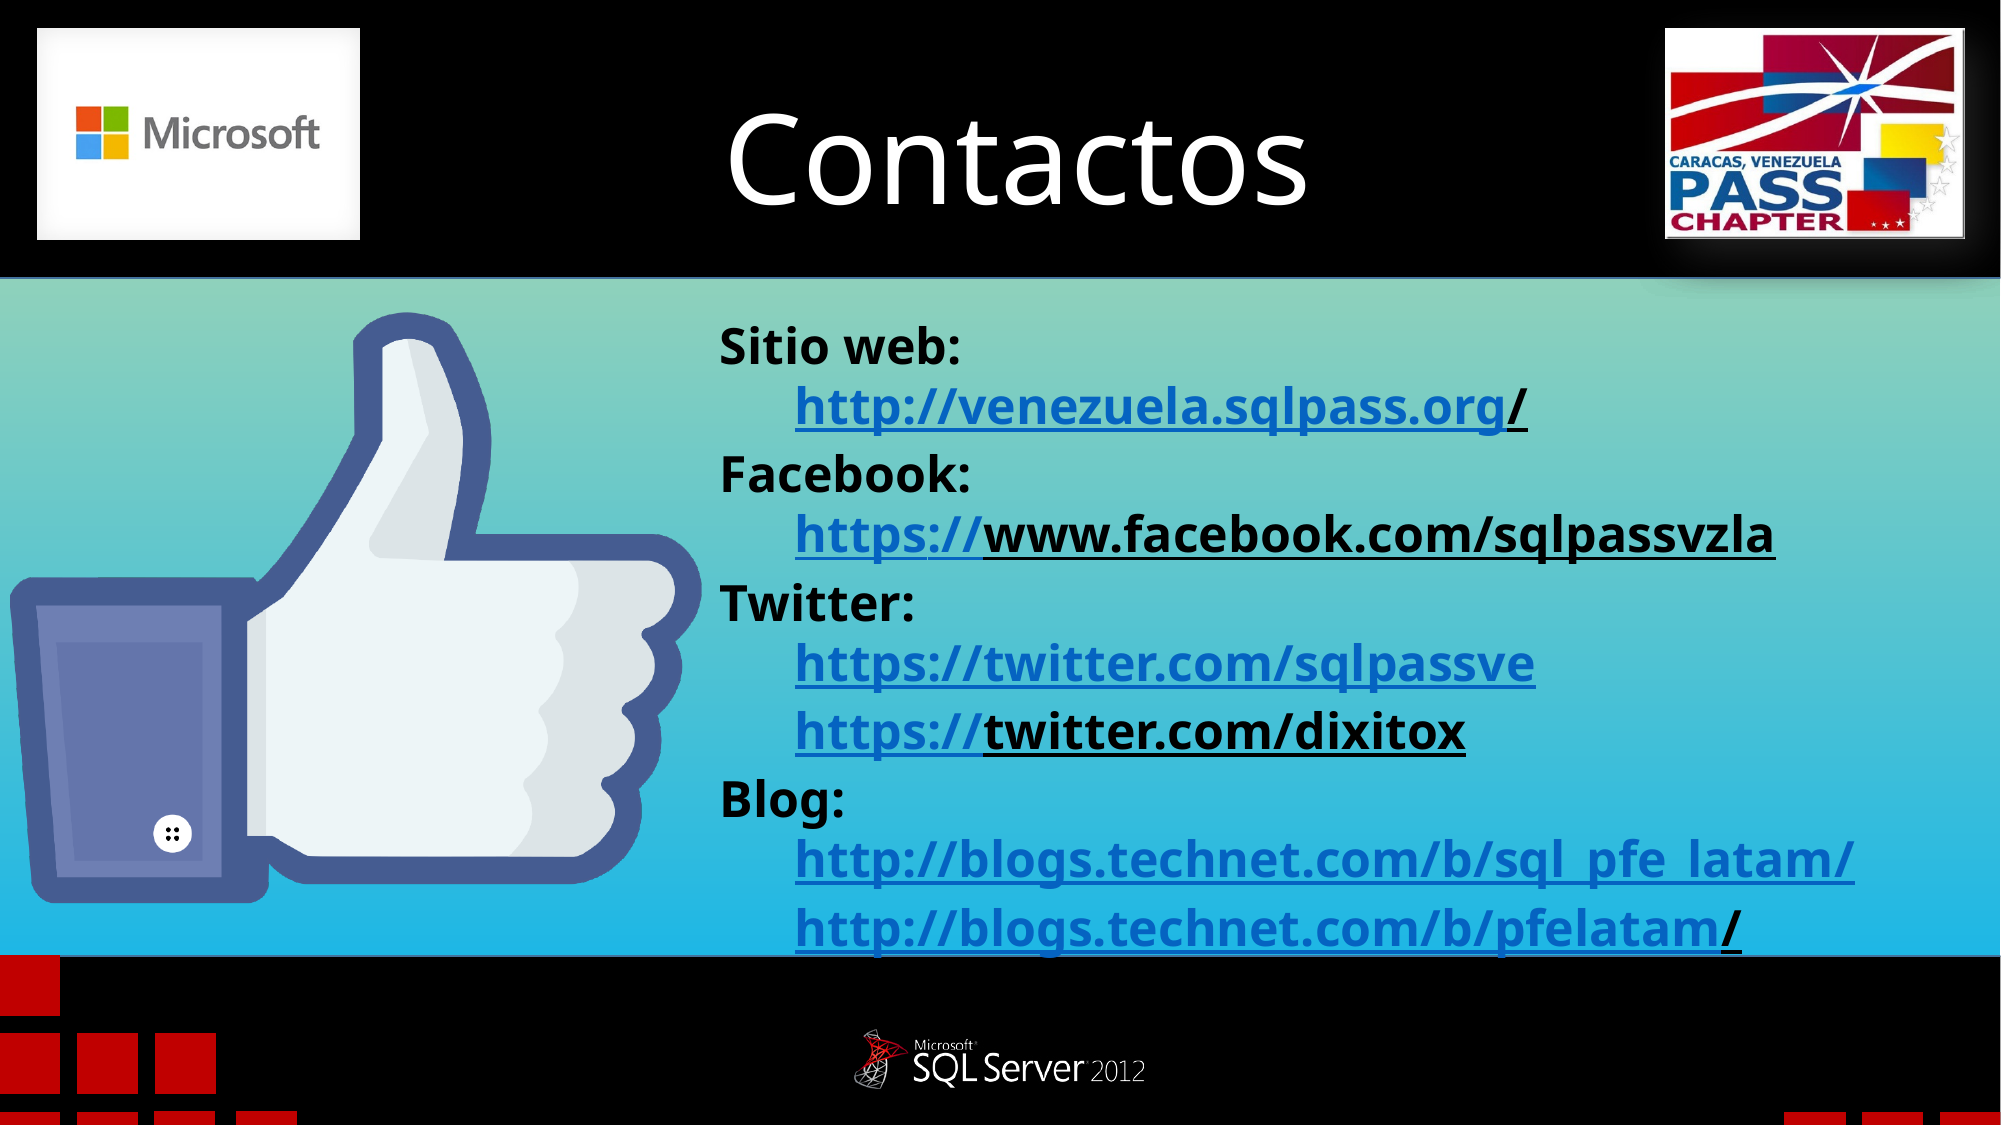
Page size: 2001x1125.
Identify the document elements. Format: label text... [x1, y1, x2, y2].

picture [10, 312, 706, 908]
text_box Sitio web: http://venezuela.sqlpass.org/ Facebook: https://www.facebook.com/sqlpassvzla Twitter: https://twitter.com/sqlpassve https://twitter.com/dixitox Blog: http://blogs.technet.com/b/sql_pfe_latam/ http://blogs.technet.com/b/pfelatam/ [705, 307, 2000, 972]
picture [37, 28, 360, 240]
text_box Contactos [406, 28, 1630, 240]
picture [1665, 28, 1965, 239]
picture [822, 959, 1178, 1125]
